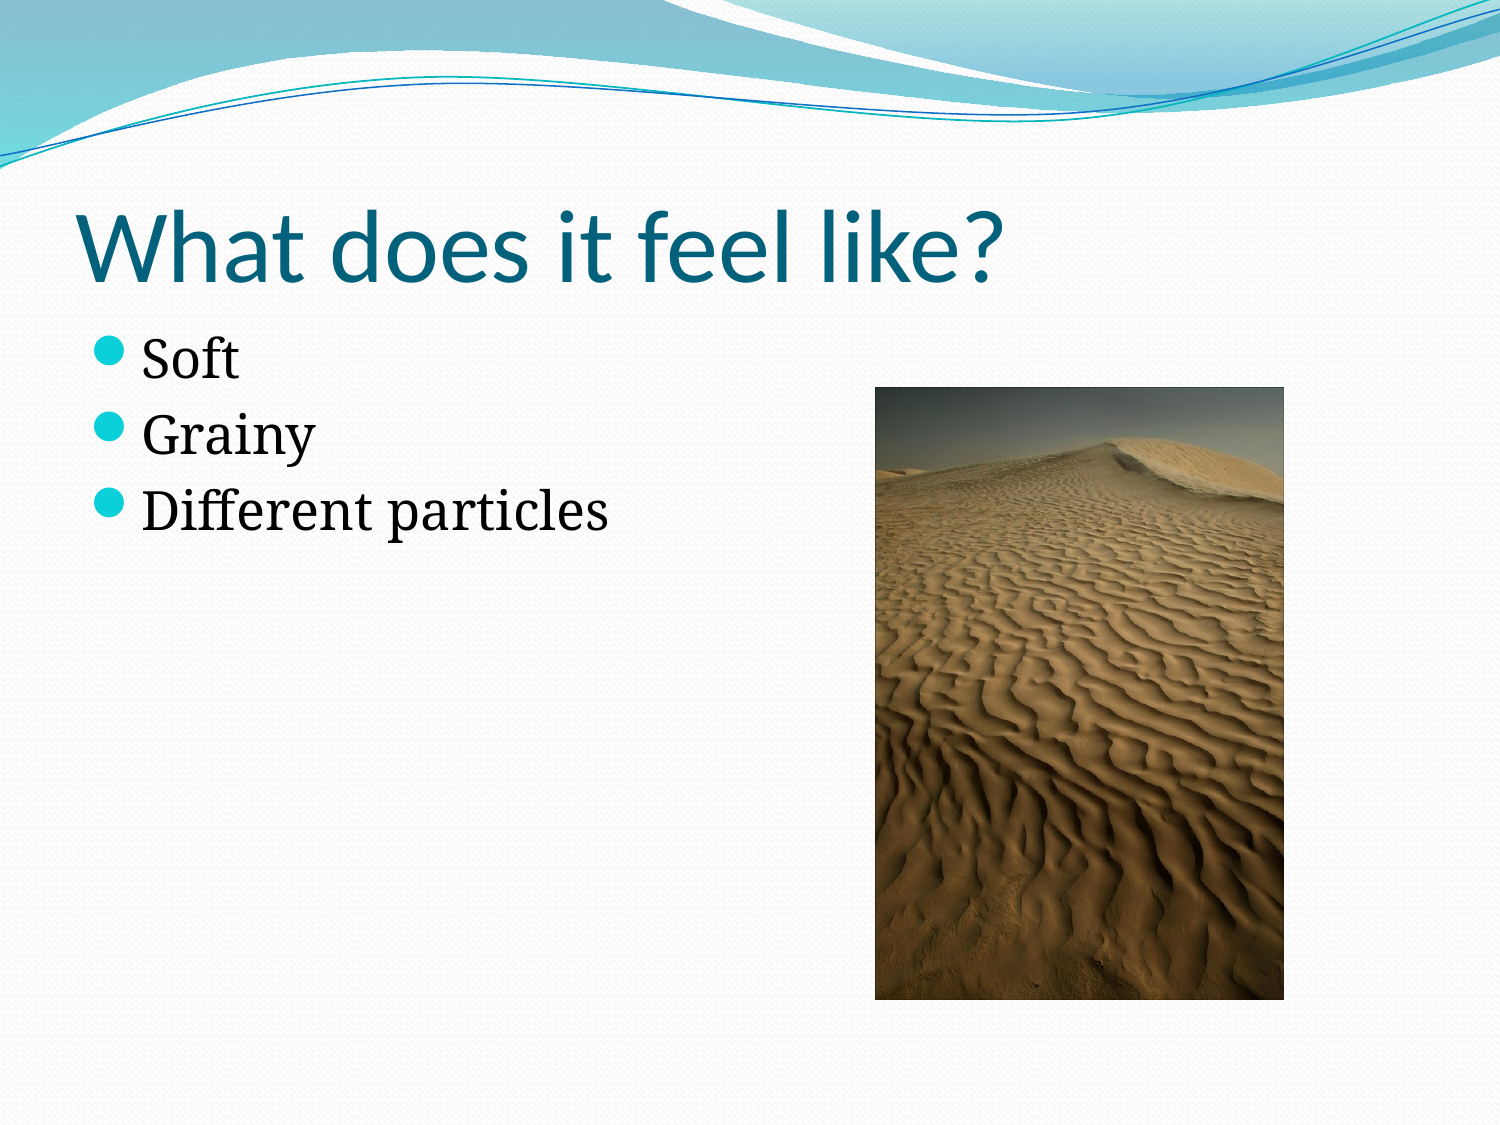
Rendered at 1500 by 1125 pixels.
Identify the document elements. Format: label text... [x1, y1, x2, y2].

title What does it feel like? [75, 115, 1425, 303]
picture [874, 387, 1284, 1001]
list Soft Grainy Different particles [75, 317, 1425, 1038]
